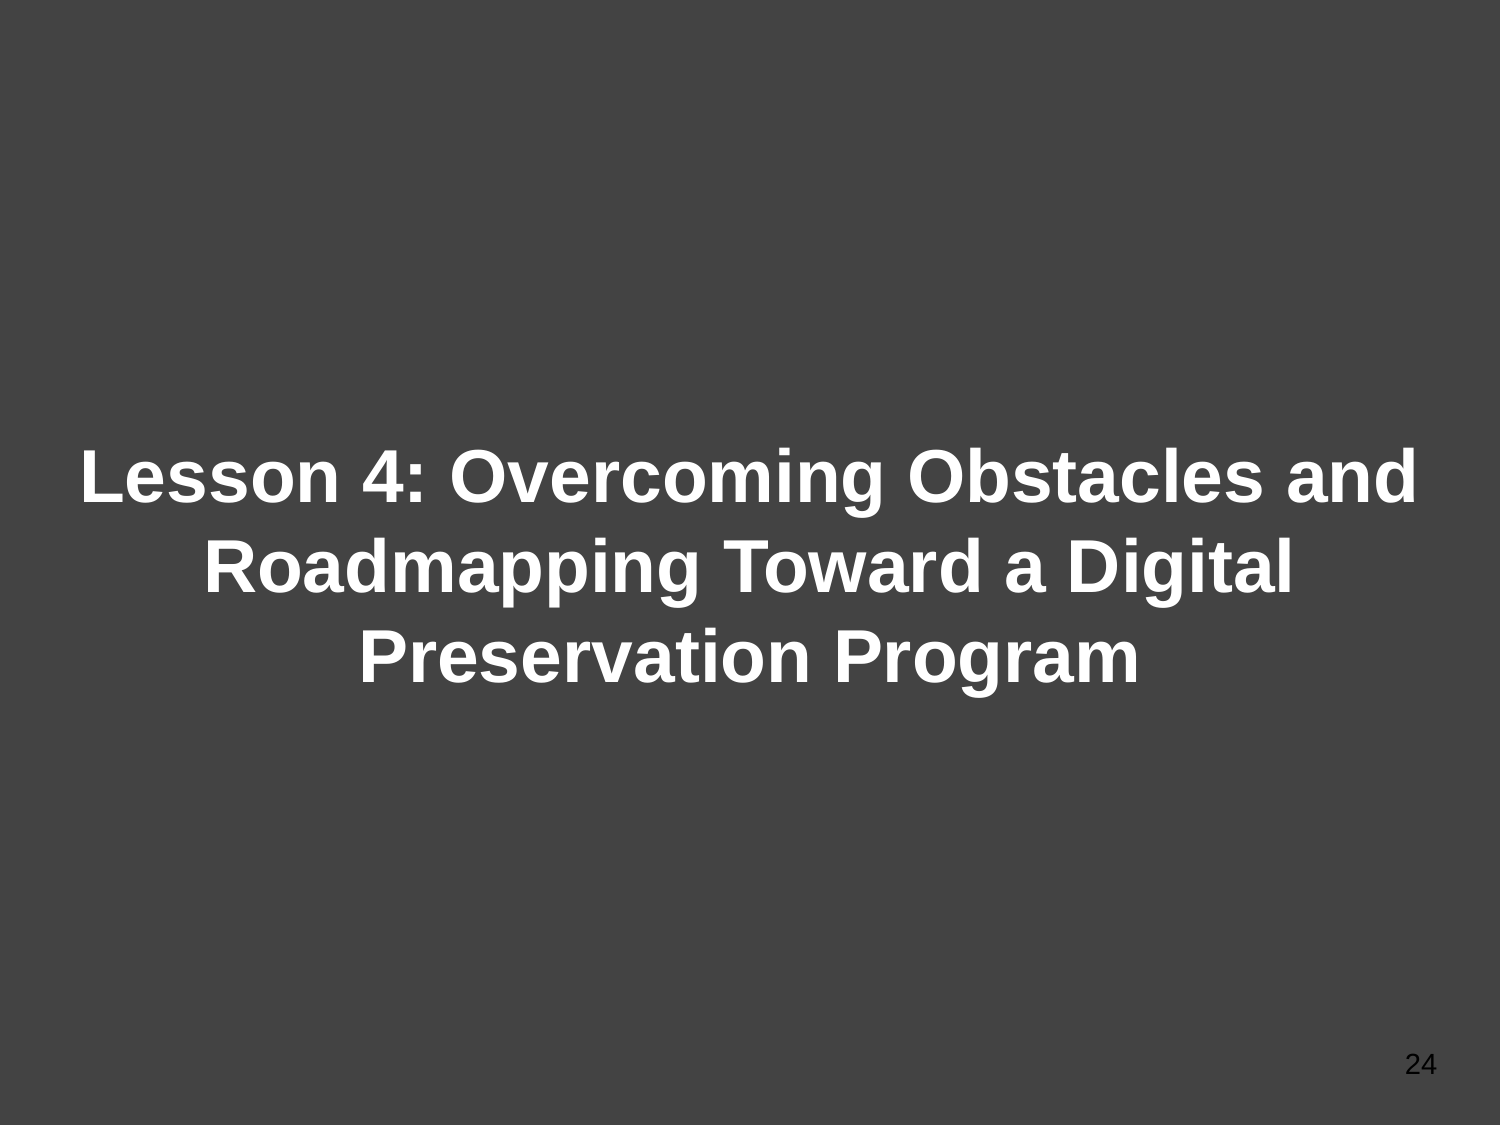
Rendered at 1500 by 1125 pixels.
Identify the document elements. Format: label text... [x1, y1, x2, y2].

title Lesson 4: Overcoming Obstacles and Roadmapping Toward a Digital Preservation Program [51, 470, 1449, 655]
slide_number 24 [1389, 1019, 1480, 1106]
